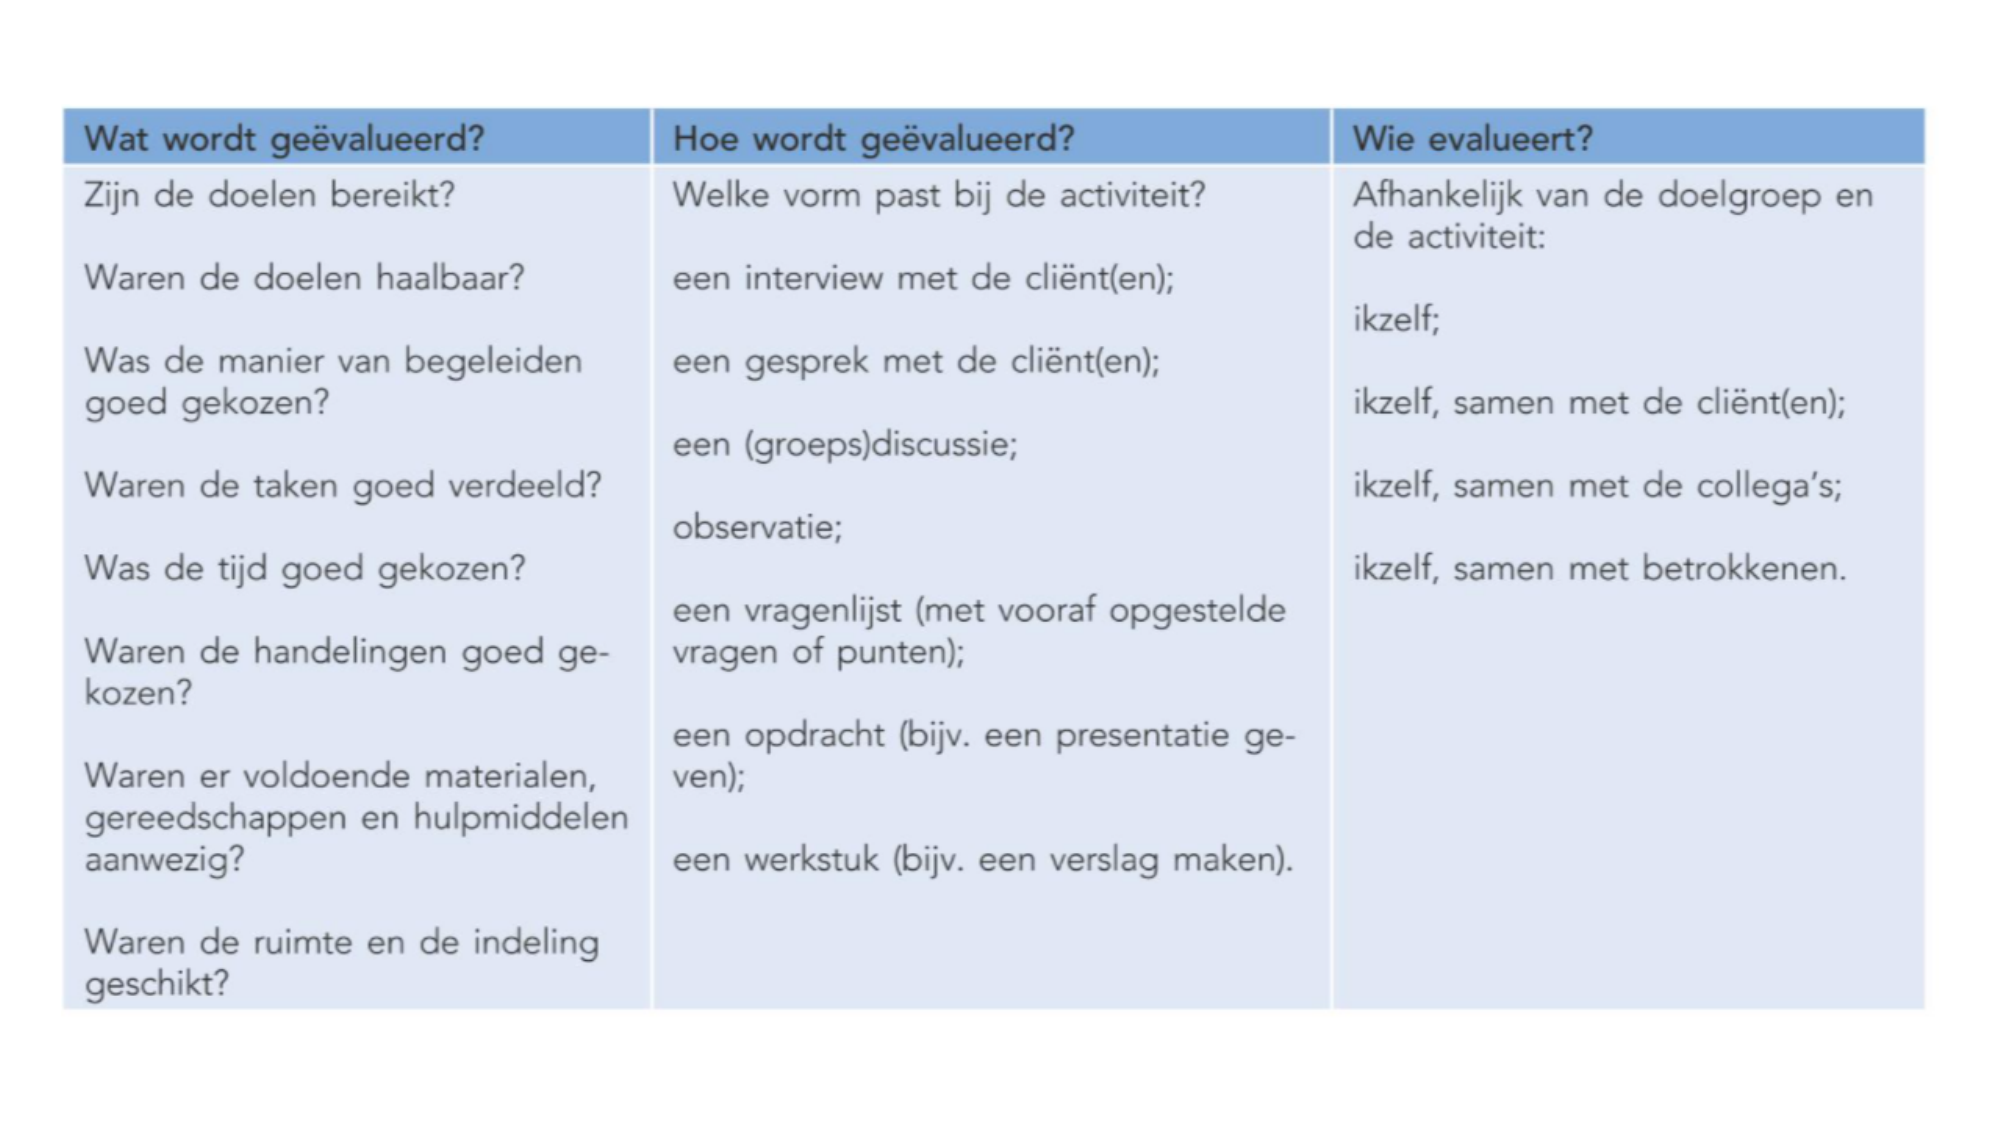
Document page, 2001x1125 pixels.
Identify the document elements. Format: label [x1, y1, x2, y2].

picture [61, 104, 1939, 1021]
